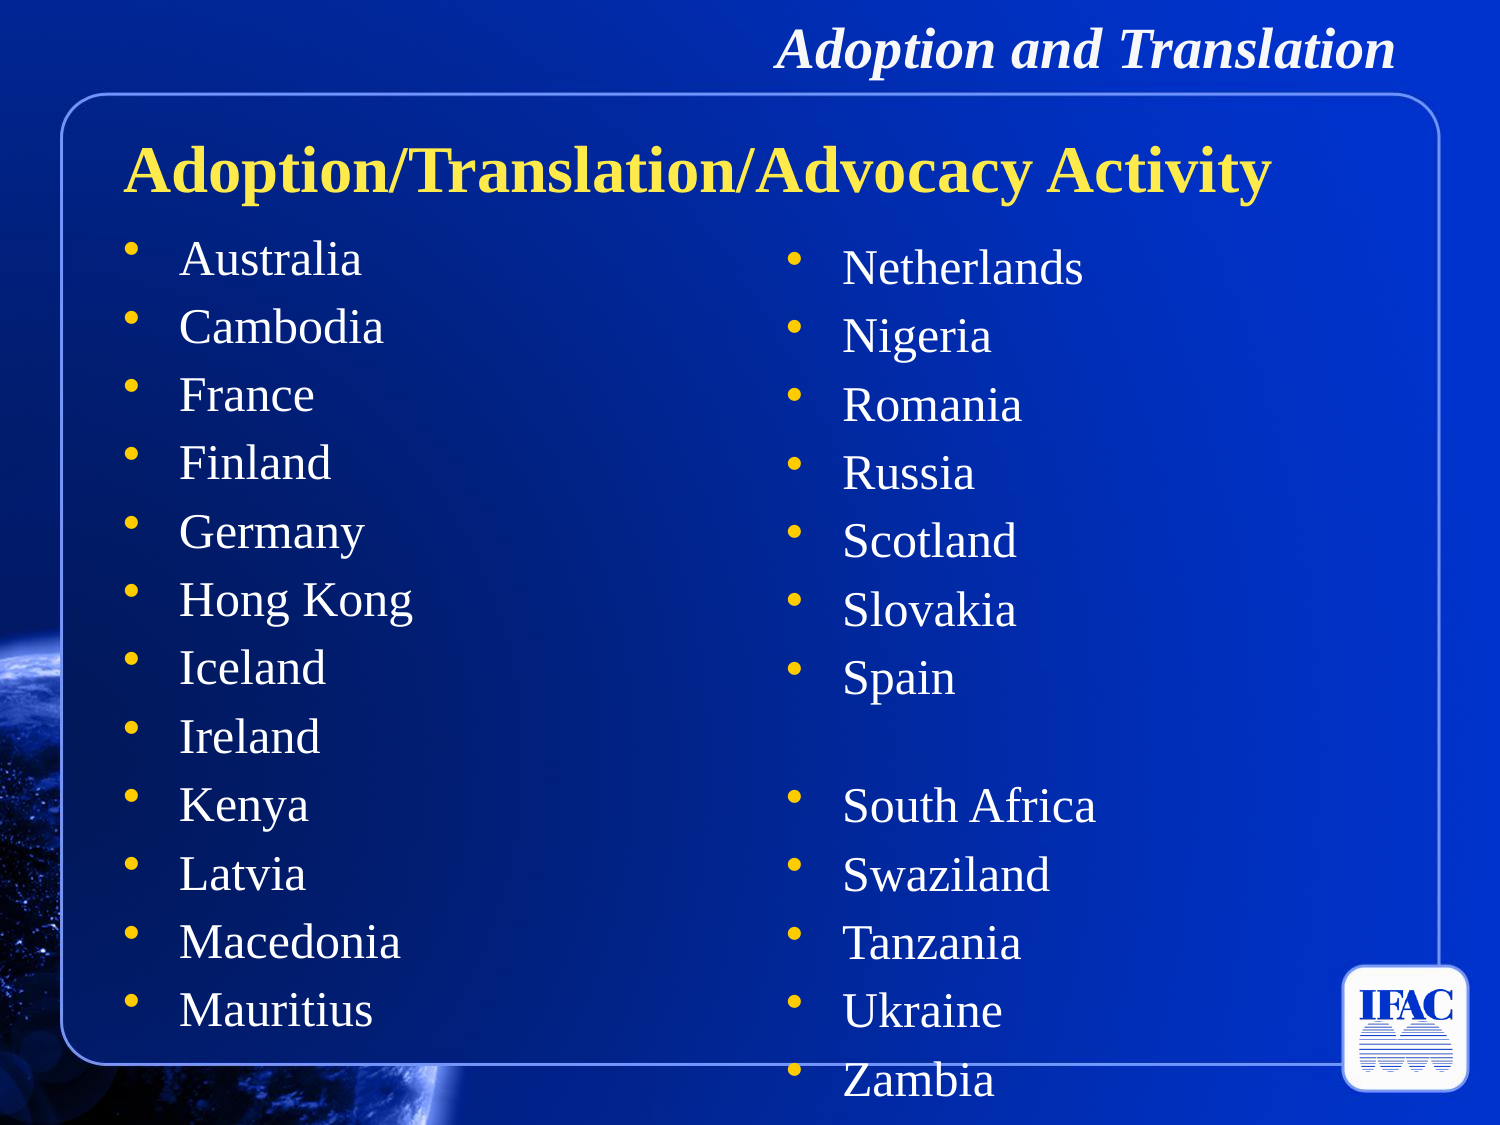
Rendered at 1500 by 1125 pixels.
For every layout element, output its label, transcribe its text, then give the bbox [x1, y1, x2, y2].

list Adoption/Translation/Advocacy Activity [107, 118, 1411, 215]
picture [0, 0, 1500, 1125]
list Australia Cambodia France Finland Germany Hong Kong Iceland Ireland Kenya Latvia Macedonia Mauritius [107, 148, 480, 1113]
text_box Netherlands Nigeria Romania Russia Scotland Slovakia Spain South Africa Swaziland Tanzania Ukraine Zambia [771, 226, 1317, 997]
title Adoption and Translation [149, 0, 1414, 92]
